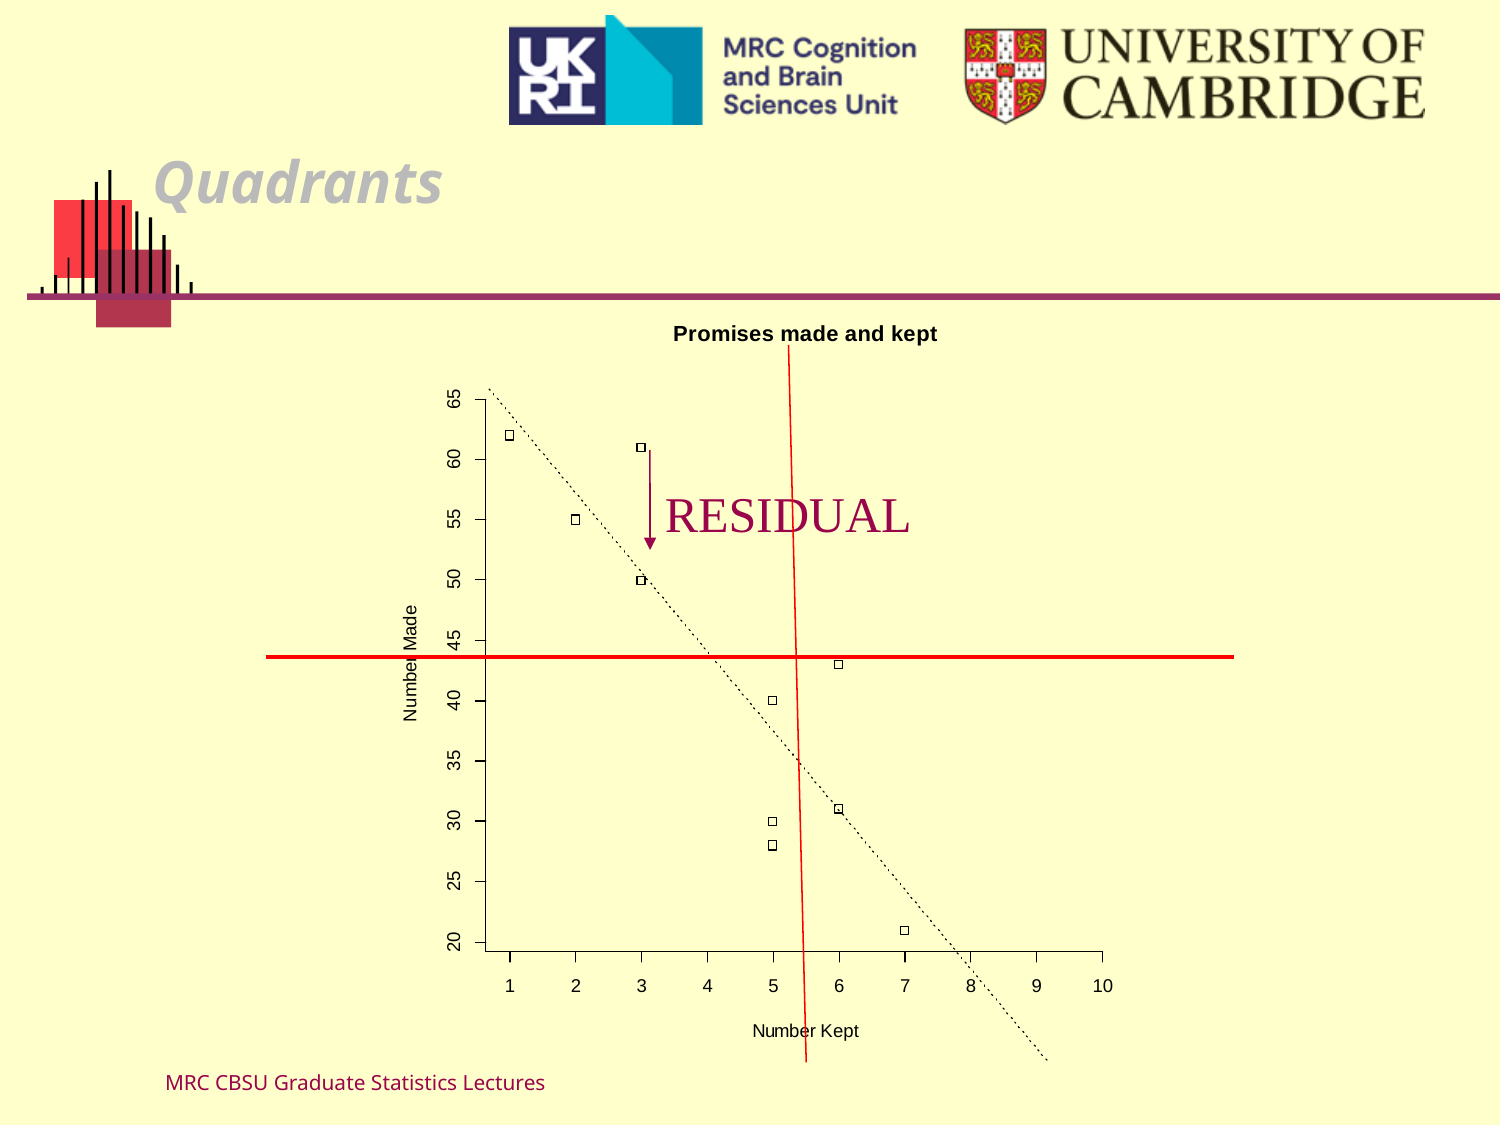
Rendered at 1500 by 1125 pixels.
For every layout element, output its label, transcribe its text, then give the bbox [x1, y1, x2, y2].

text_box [395, 287, 1172, 656]
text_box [395, 665, 783, 1063]
picture [509, 15, 1425, 125]
title Quadrants [137, 137, 988, 233]
footer MRC CBSU Graduate Statistics Lectures [149, 1062, 988, 1101]
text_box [788, 344, 807, 1063]
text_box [811, 665, 1172, 1063]
